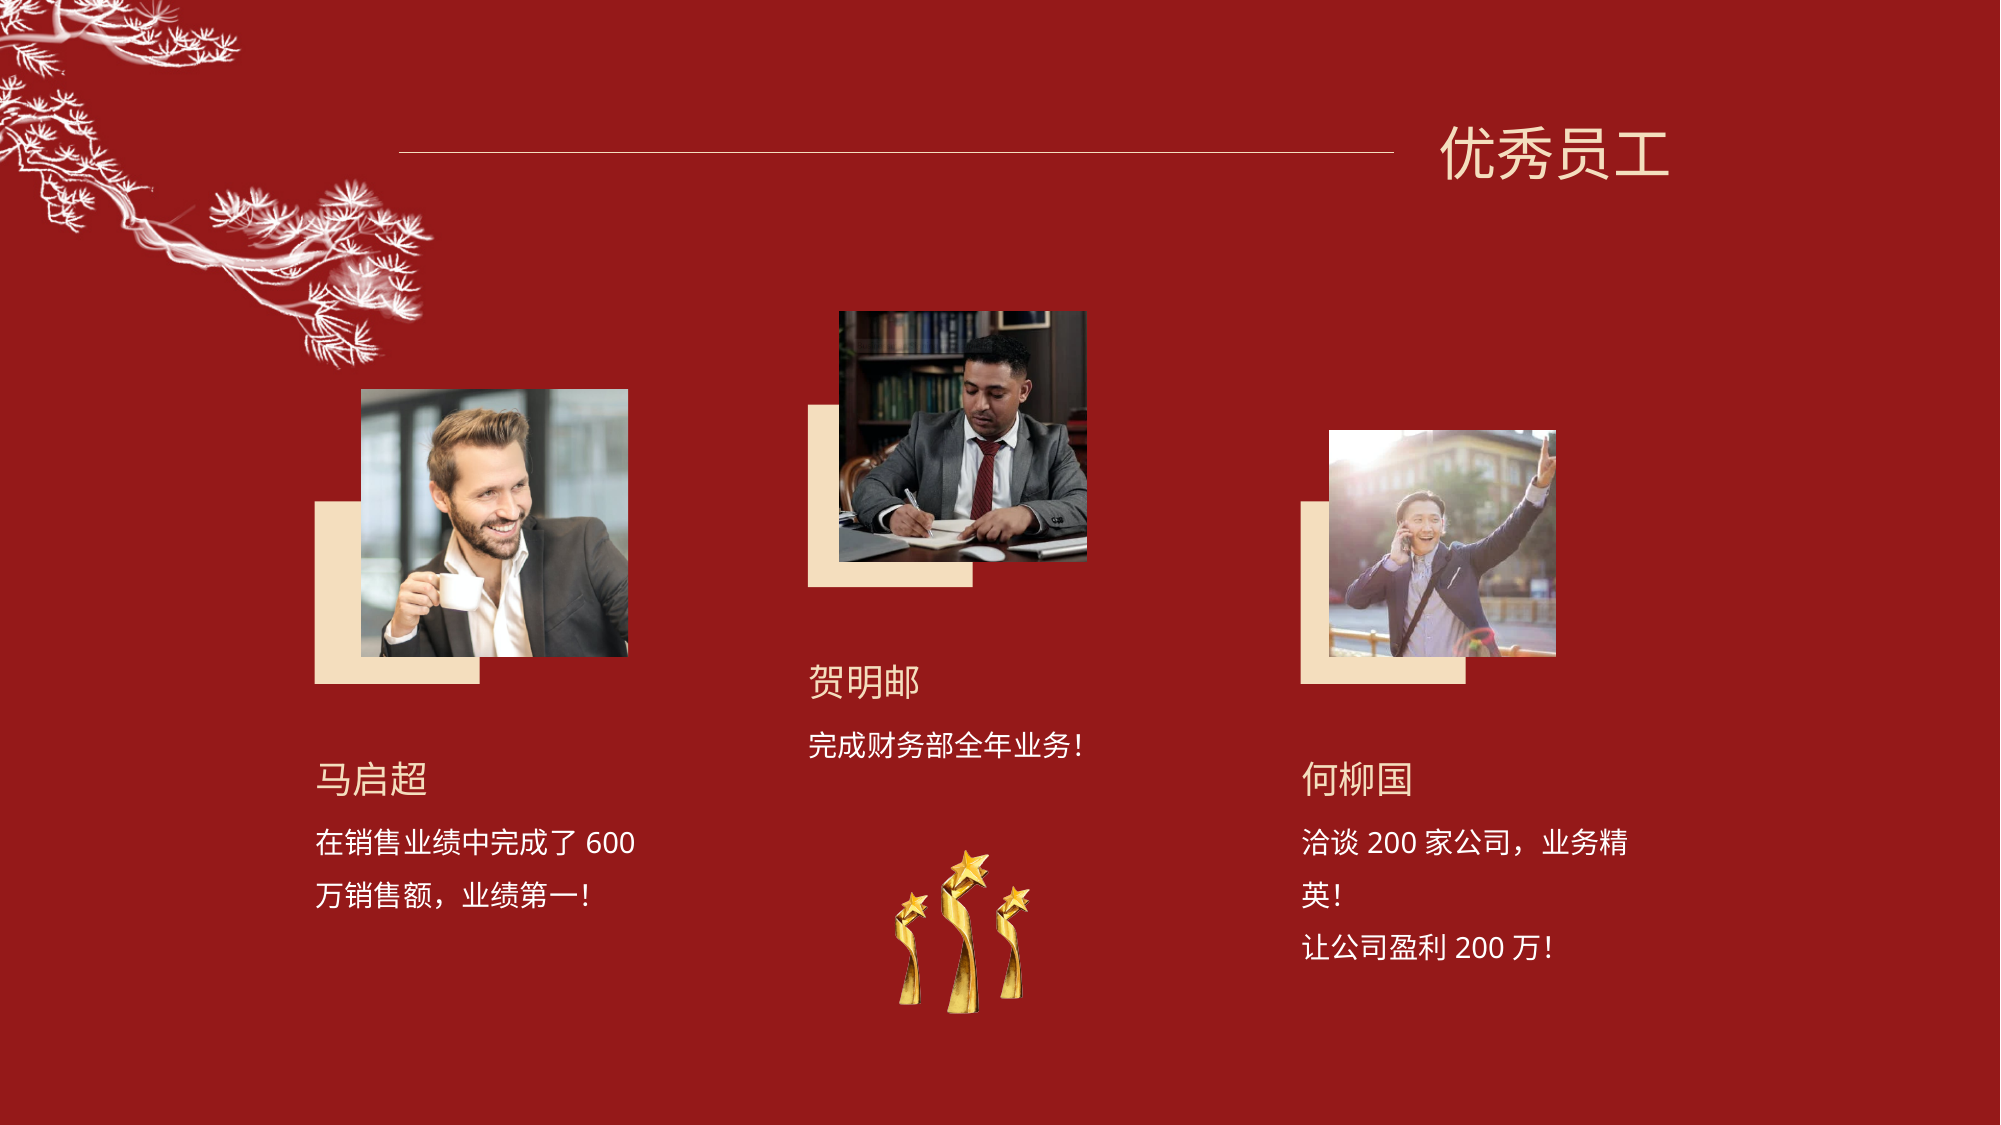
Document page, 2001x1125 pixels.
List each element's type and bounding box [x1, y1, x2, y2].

picture [0, 0, 2000, 1125]
text_box [300, 389, 686, 921]
text_box [793, 404, 1179, 771]
text_box [1286, 501, 1672, 921]
